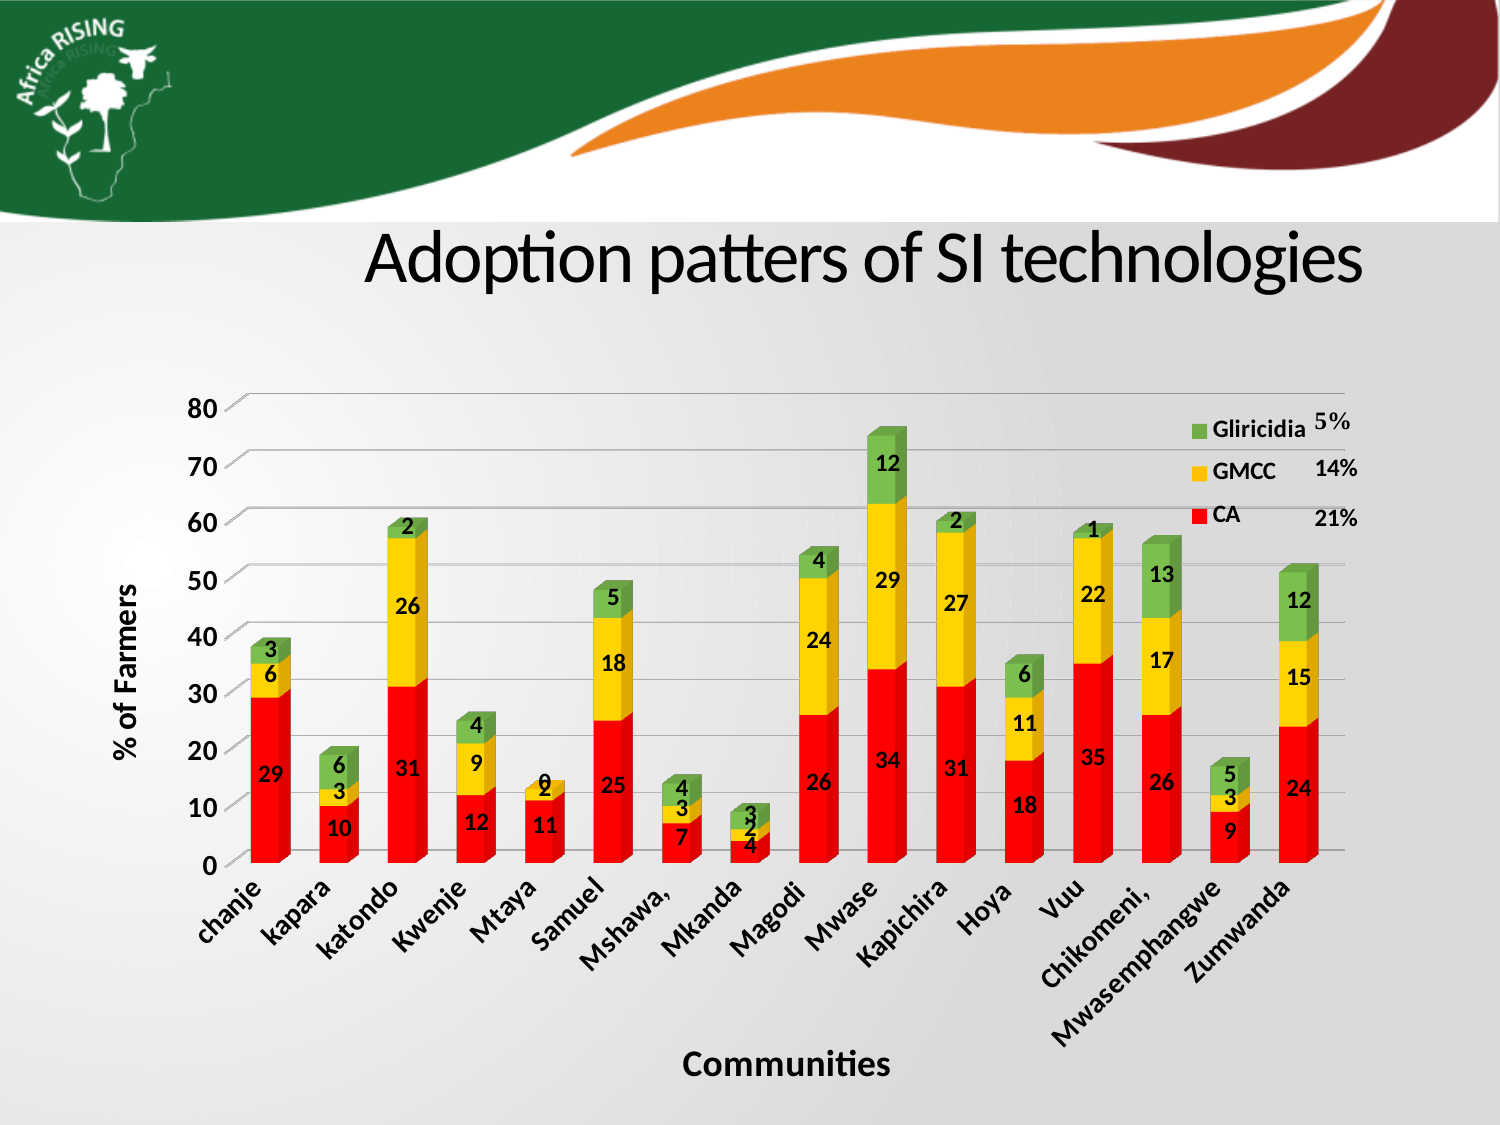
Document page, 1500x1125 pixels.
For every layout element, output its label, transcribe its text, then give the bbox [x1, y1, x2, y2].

chart [99, 324, 1451, 1101]
picture [0, 0, 1499, 222]
title Adoption patters of SI technologies [350, 200, 1425, 313]
